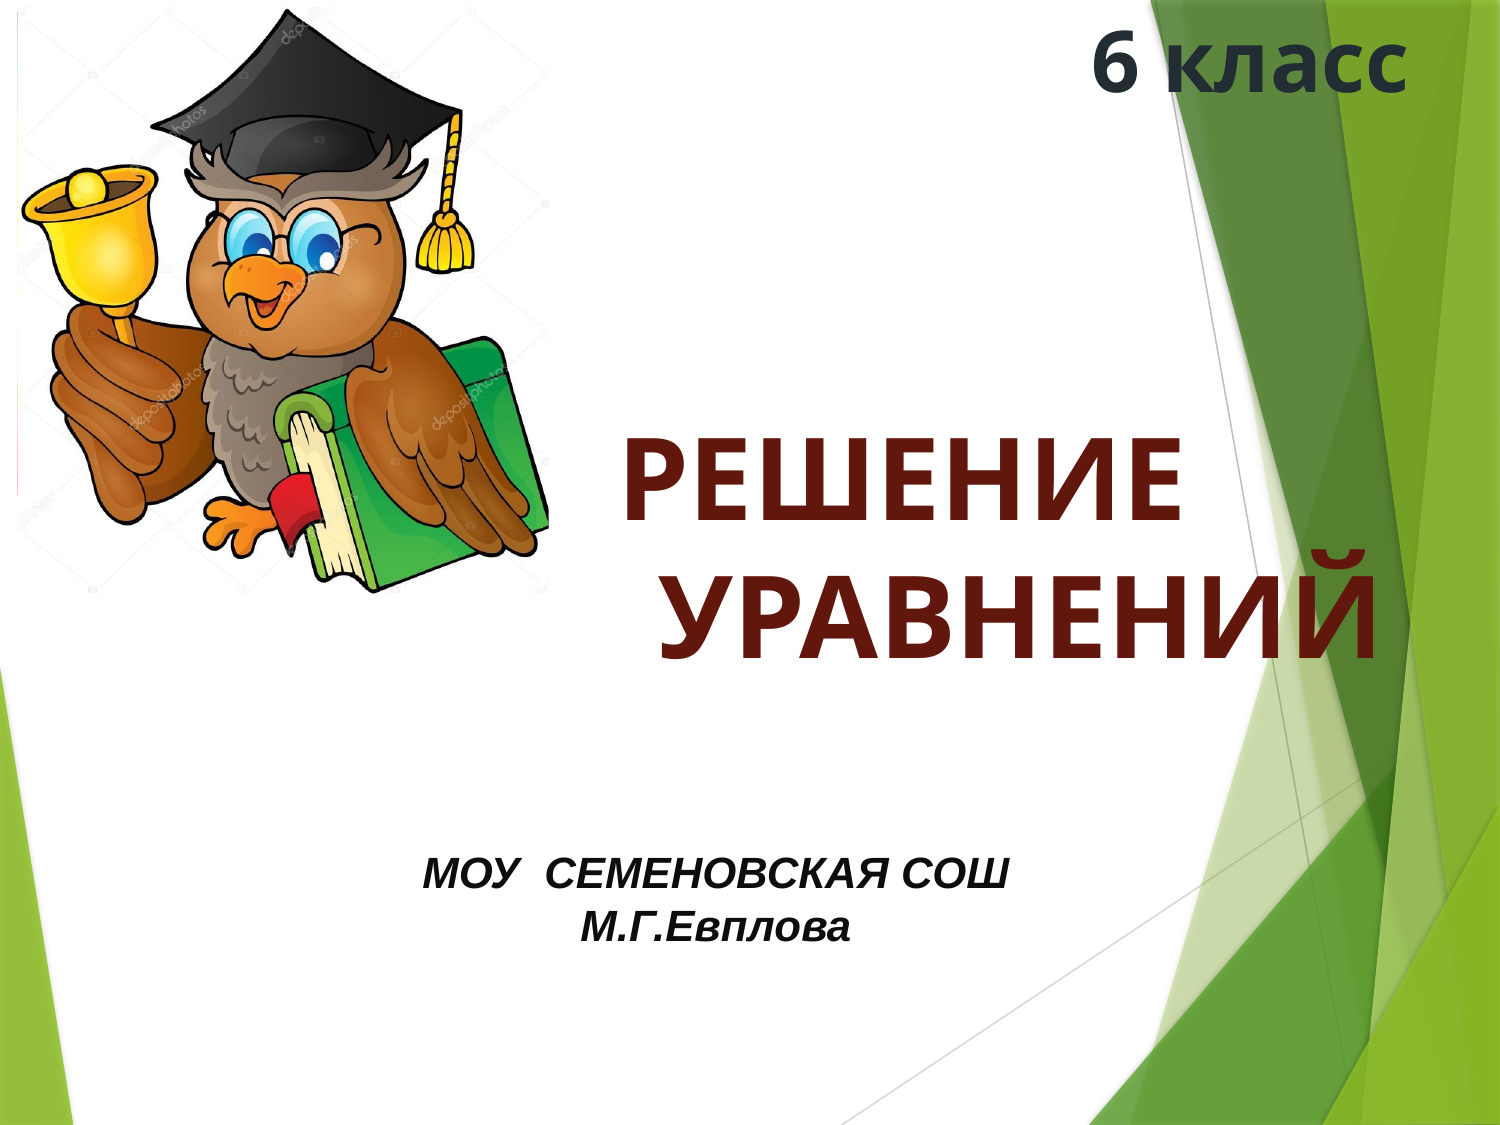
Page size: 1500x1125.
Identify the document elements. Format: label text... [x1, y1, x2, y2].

text_box МОУ СЕМЕНОВСКАЯ СОШ М.Г.Евплова [407, 837, 1025, 1018]
text_box Решение уравнений [434, 398, 1399, 689]
text_box 6 класс [1021, 0, 1480, 253]
picture [17, 7, 550, 595]
